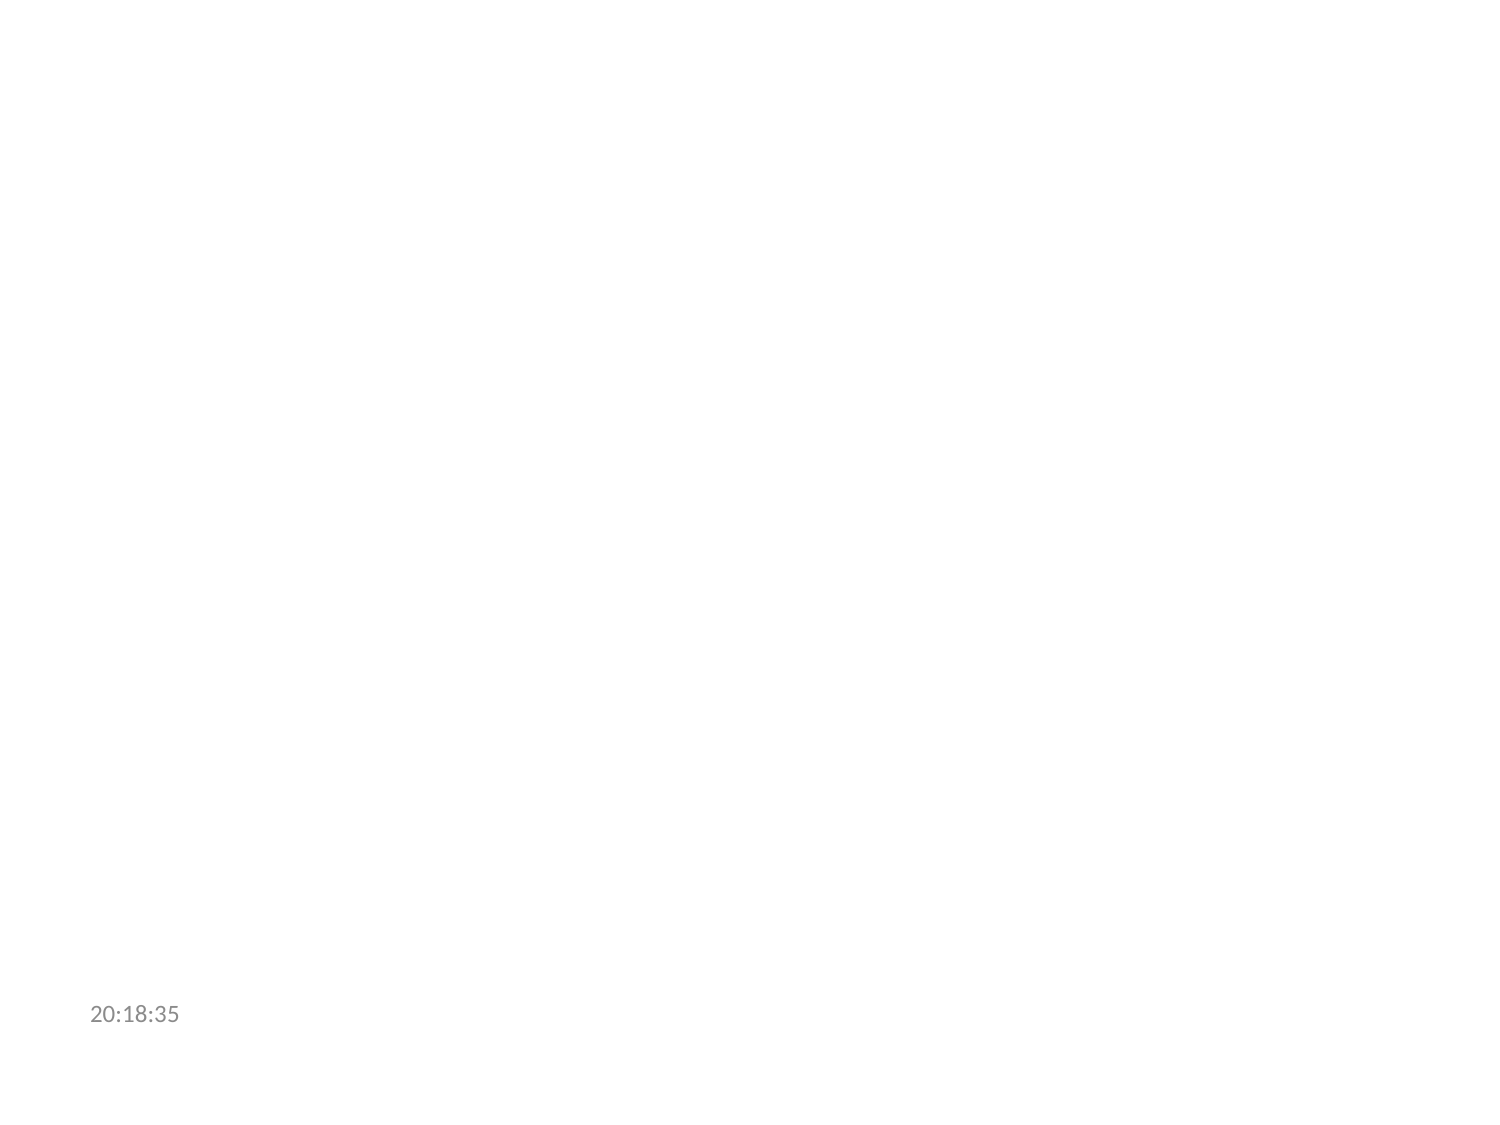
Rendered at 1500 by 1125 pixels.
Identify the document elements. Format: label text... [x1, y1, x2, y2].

text_box 15:35:09 [75, 982, 425, 1043]
